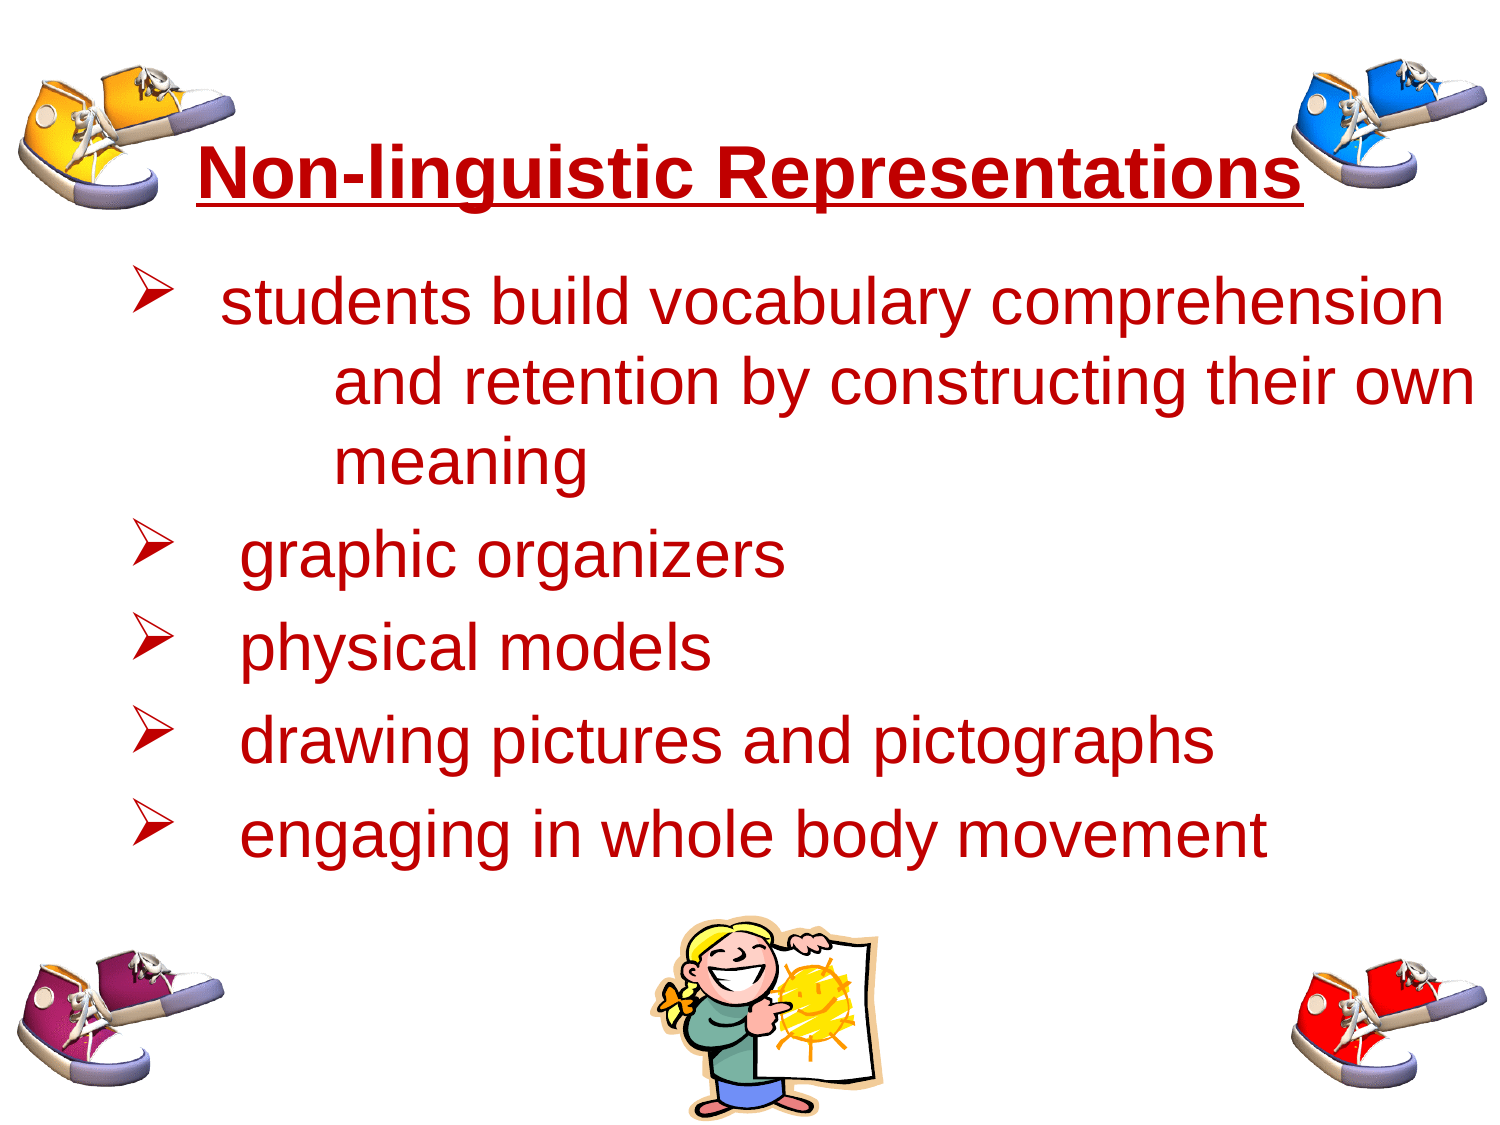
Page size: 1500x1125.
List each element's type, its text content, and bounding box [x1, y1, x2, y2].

picture [649, 911, 888, 1125]
picture [1275, 0, 1500, 225]
title Non-linguistic Representations [112, 74, 1388, 249]
picture [1275, 926, 1500, 1125]
list students build vocabulary comprehension and retention by constructing their own meaning graphic organizers physical models drawing pictures and pictographs engaging in whole body movement [112, 249, 1500, 926]
picture [0, 887, 238, 1125]
picture [0, 0, 250, 250]
